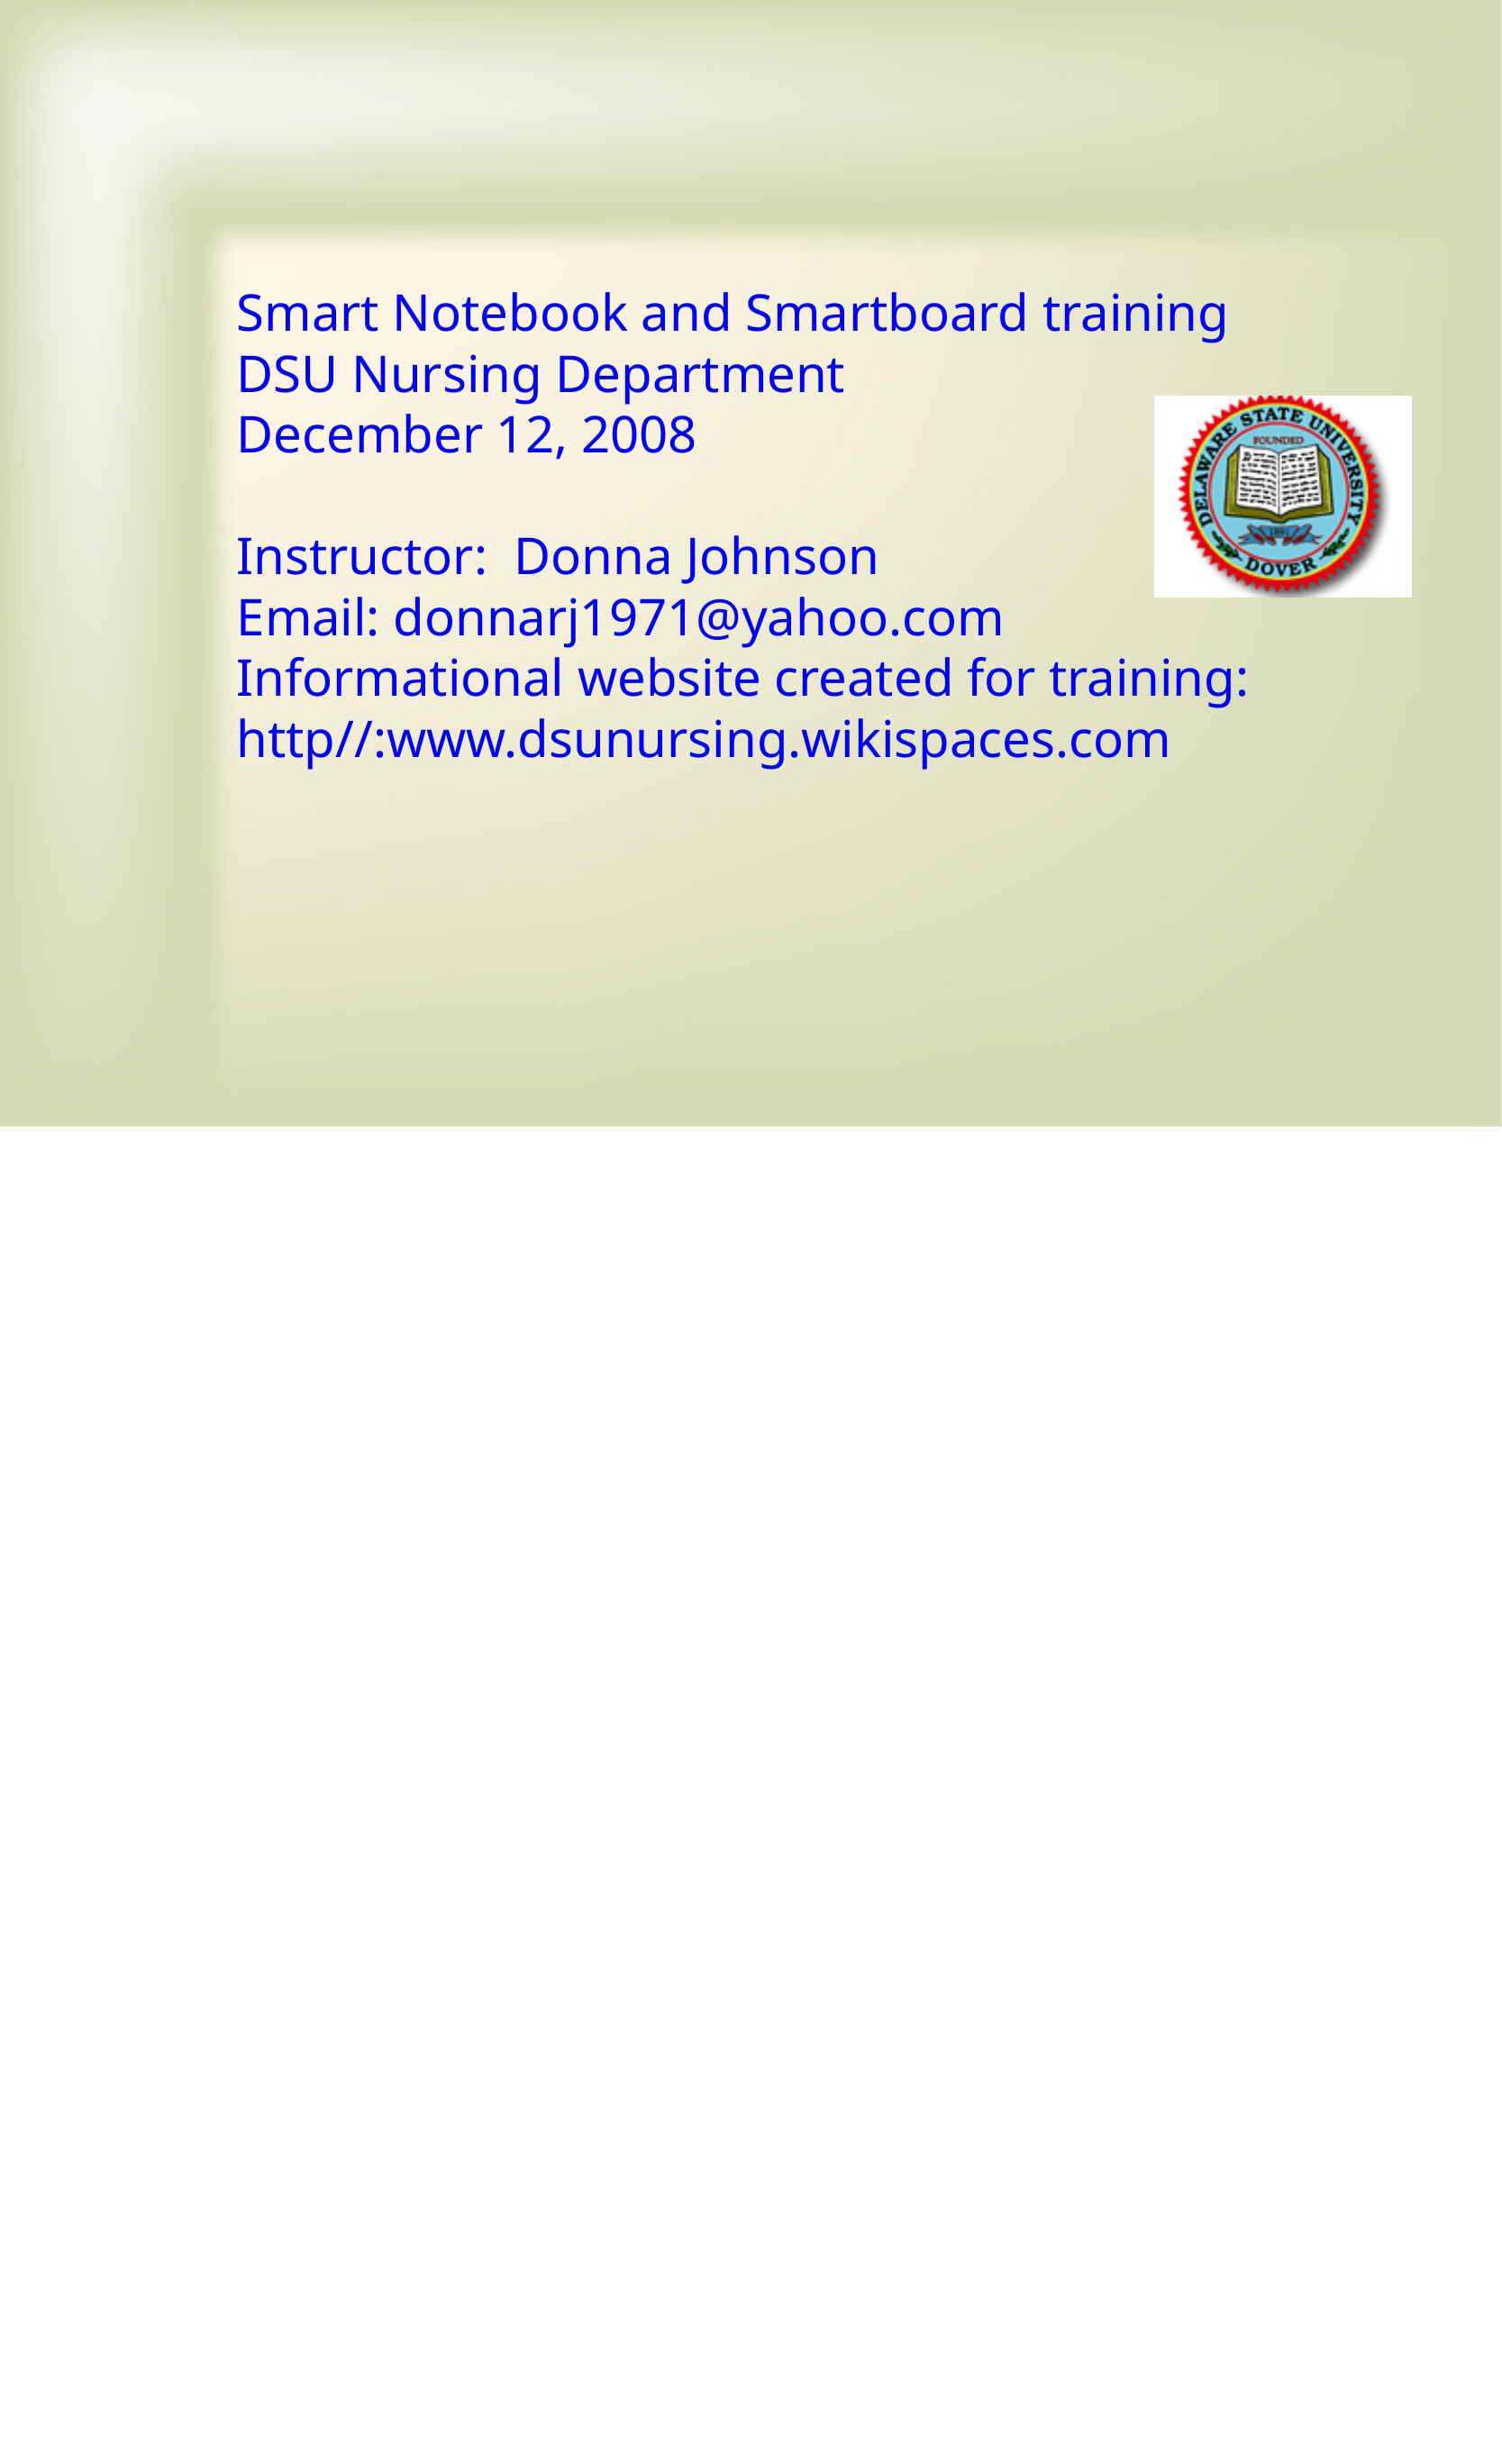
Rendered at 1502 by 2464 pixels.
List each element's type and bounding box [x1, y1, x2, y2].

picture [0, 0, 1502, 1127]
